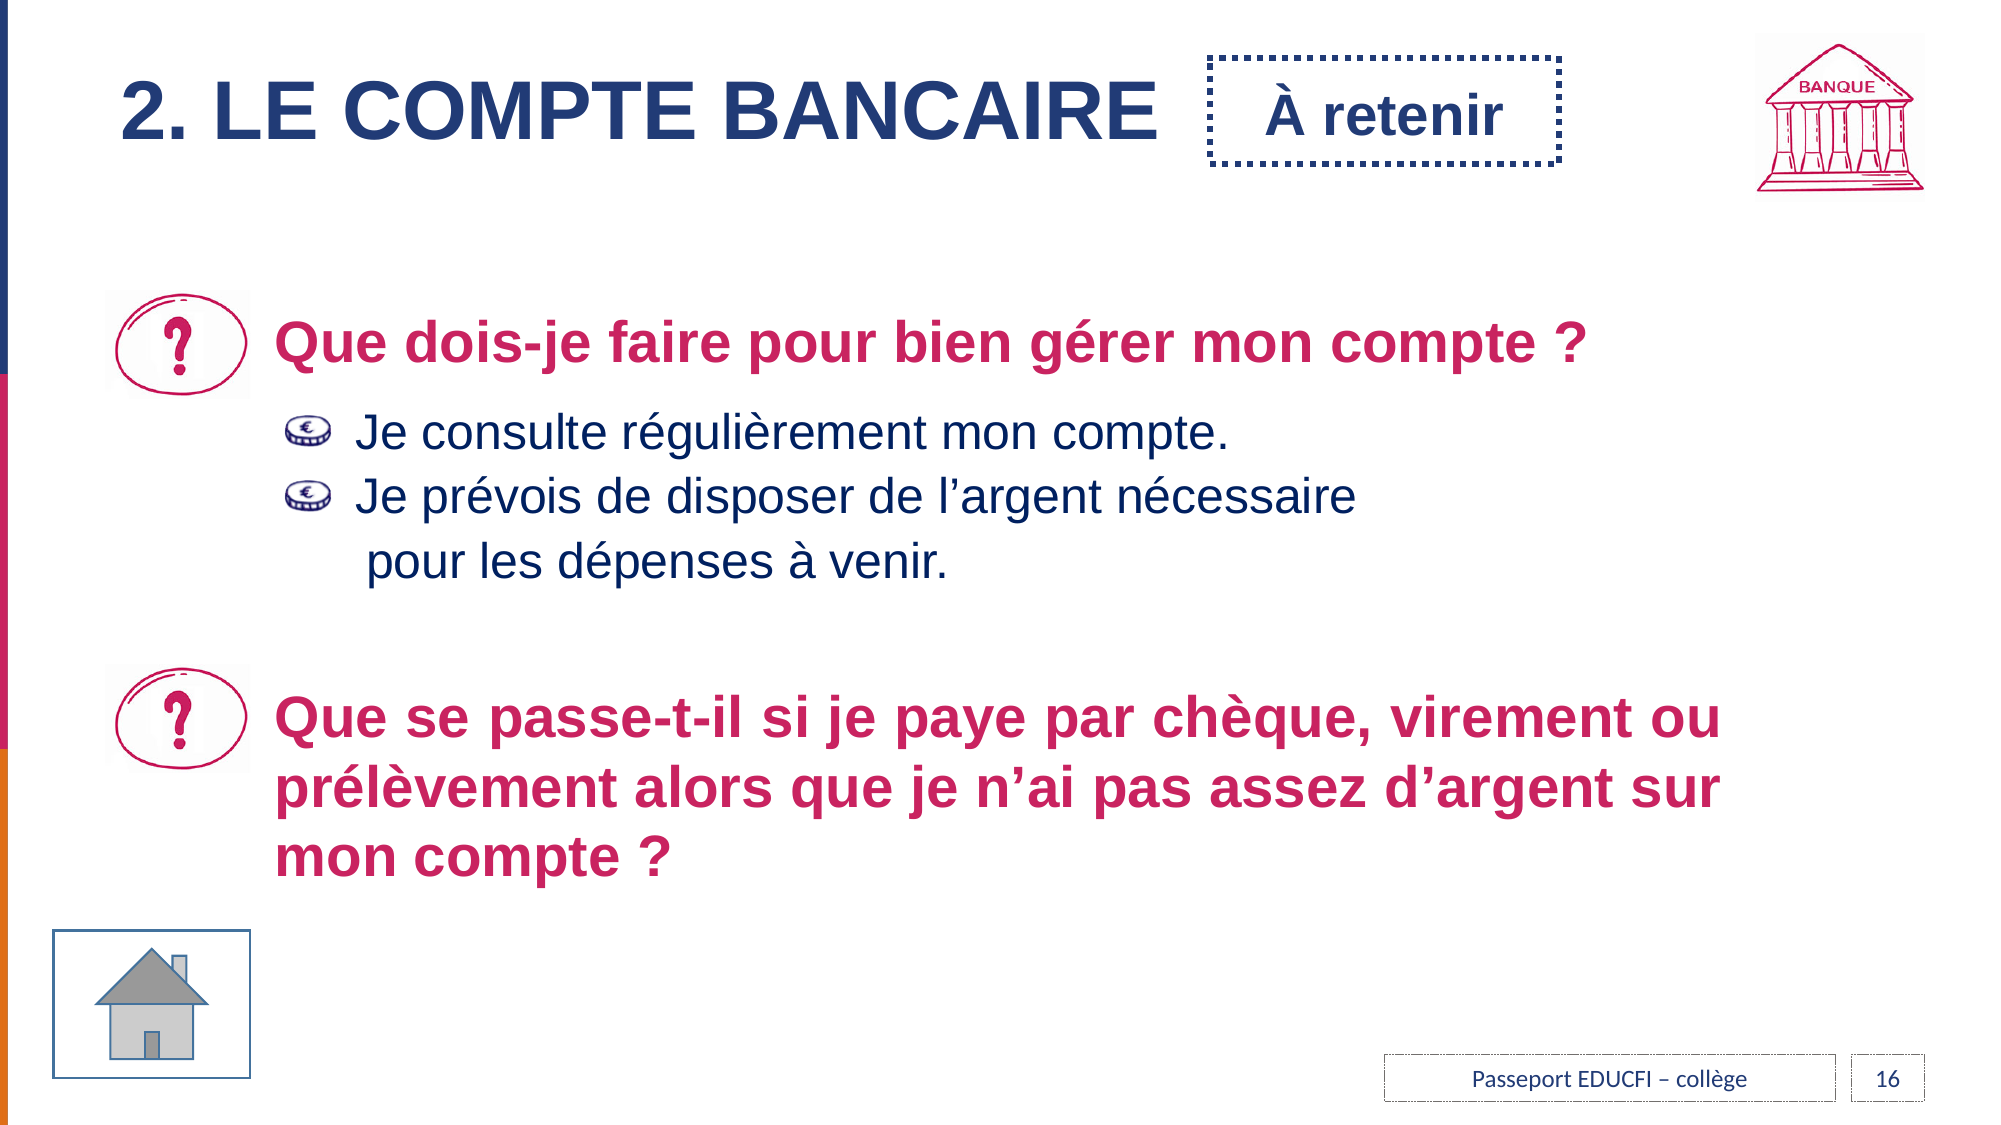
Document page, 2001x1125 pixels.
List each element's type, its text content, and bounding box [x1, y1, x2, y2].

text_box Que dois-je faire pour bien gérer mon compte ? [267, 297, 1731, 383]
picture [105, 290, 251, 399]
picture [1755, 32, 1925, 202]
footer Passeport EDUCFI – collège [1384, 1054, 1836, 1102]
text_box [52, 929, 251, 1079]
title 2. LE COMPTE BANCAIRE [105, 59, 1755, 166]
picture [282, 412, 355, 448]
text_box Que se passe-t-il si je paye par chèque, virement ou prélèvement alors que je n’ai pas assez d’argent sur mon compte ? [267, 671, 1731, 897]
text_box [1209, 57, 1560, 165]
picture [0, 0, 8, 1125]
picture [105, 664, 251, 773]
slide_number 16 [1851, 1054, 1925, 1102]
list Je consulte régulièrement mon compte. Je prévois de disposer de l’argent nécessaire pour les dépenses à venir. [267, 398, 1517, 599]
text_box À retenir [1249, 69, 1520, 155]
picture [282, 477, 355, 513]
